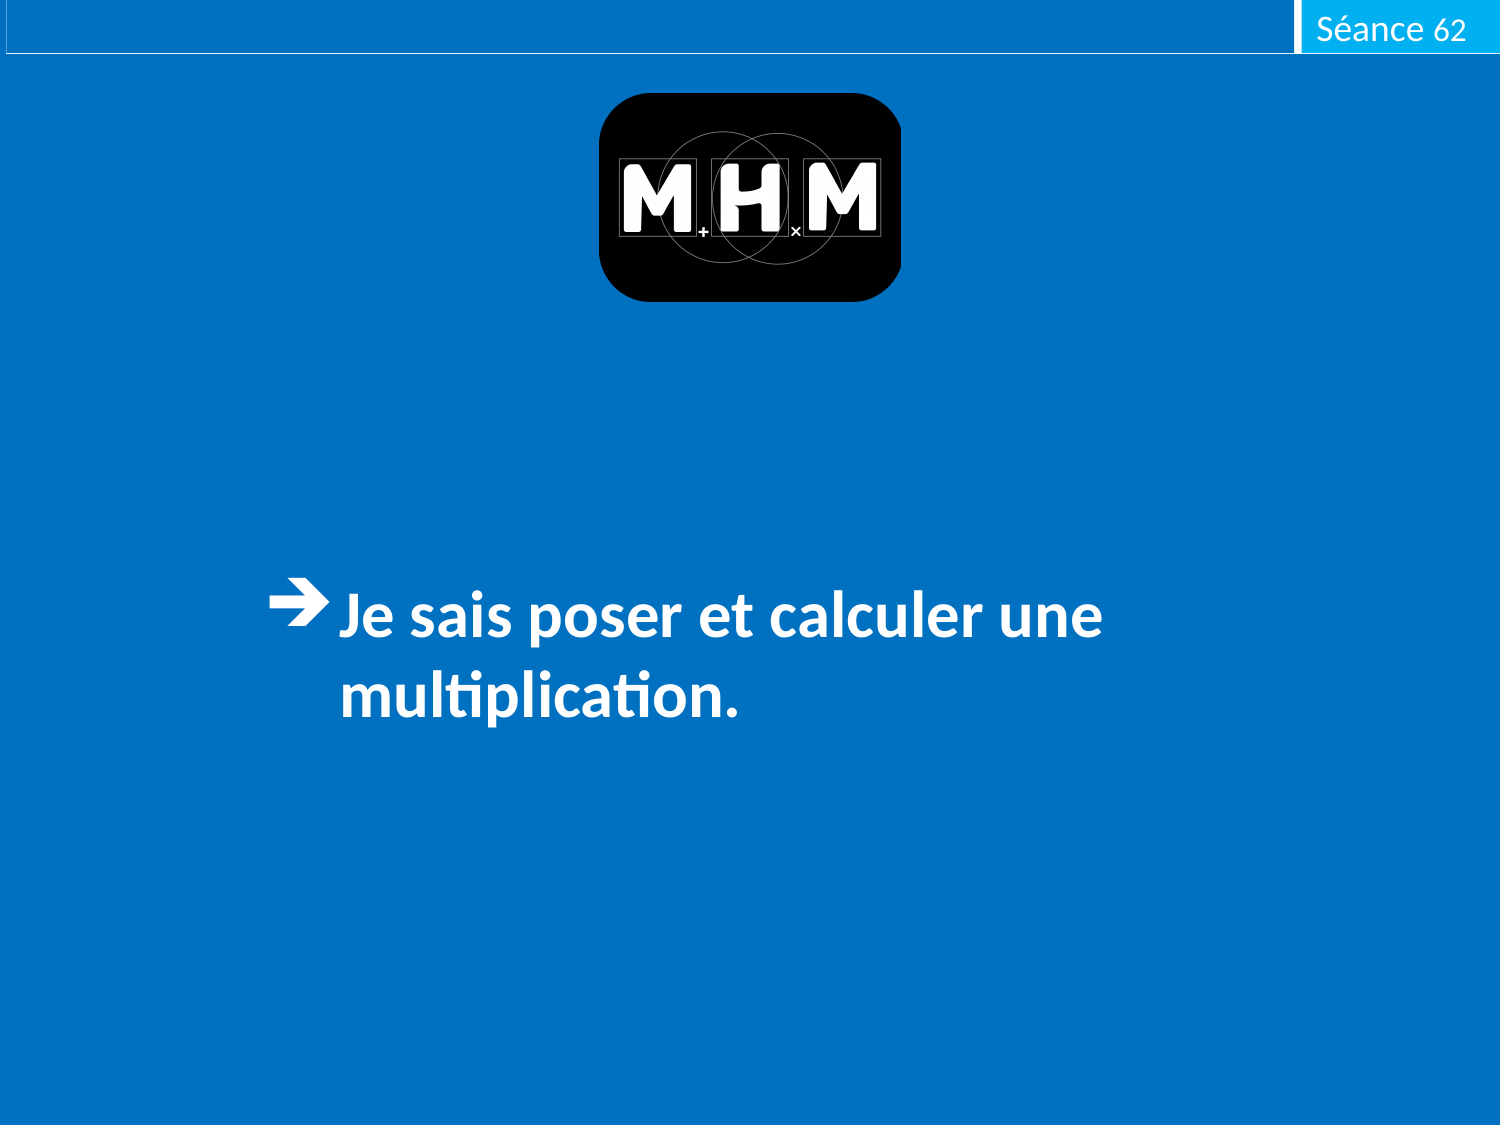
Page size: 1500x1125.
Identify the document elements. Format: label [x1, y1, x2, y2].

text_box [0, 54, 1500, 1125]
